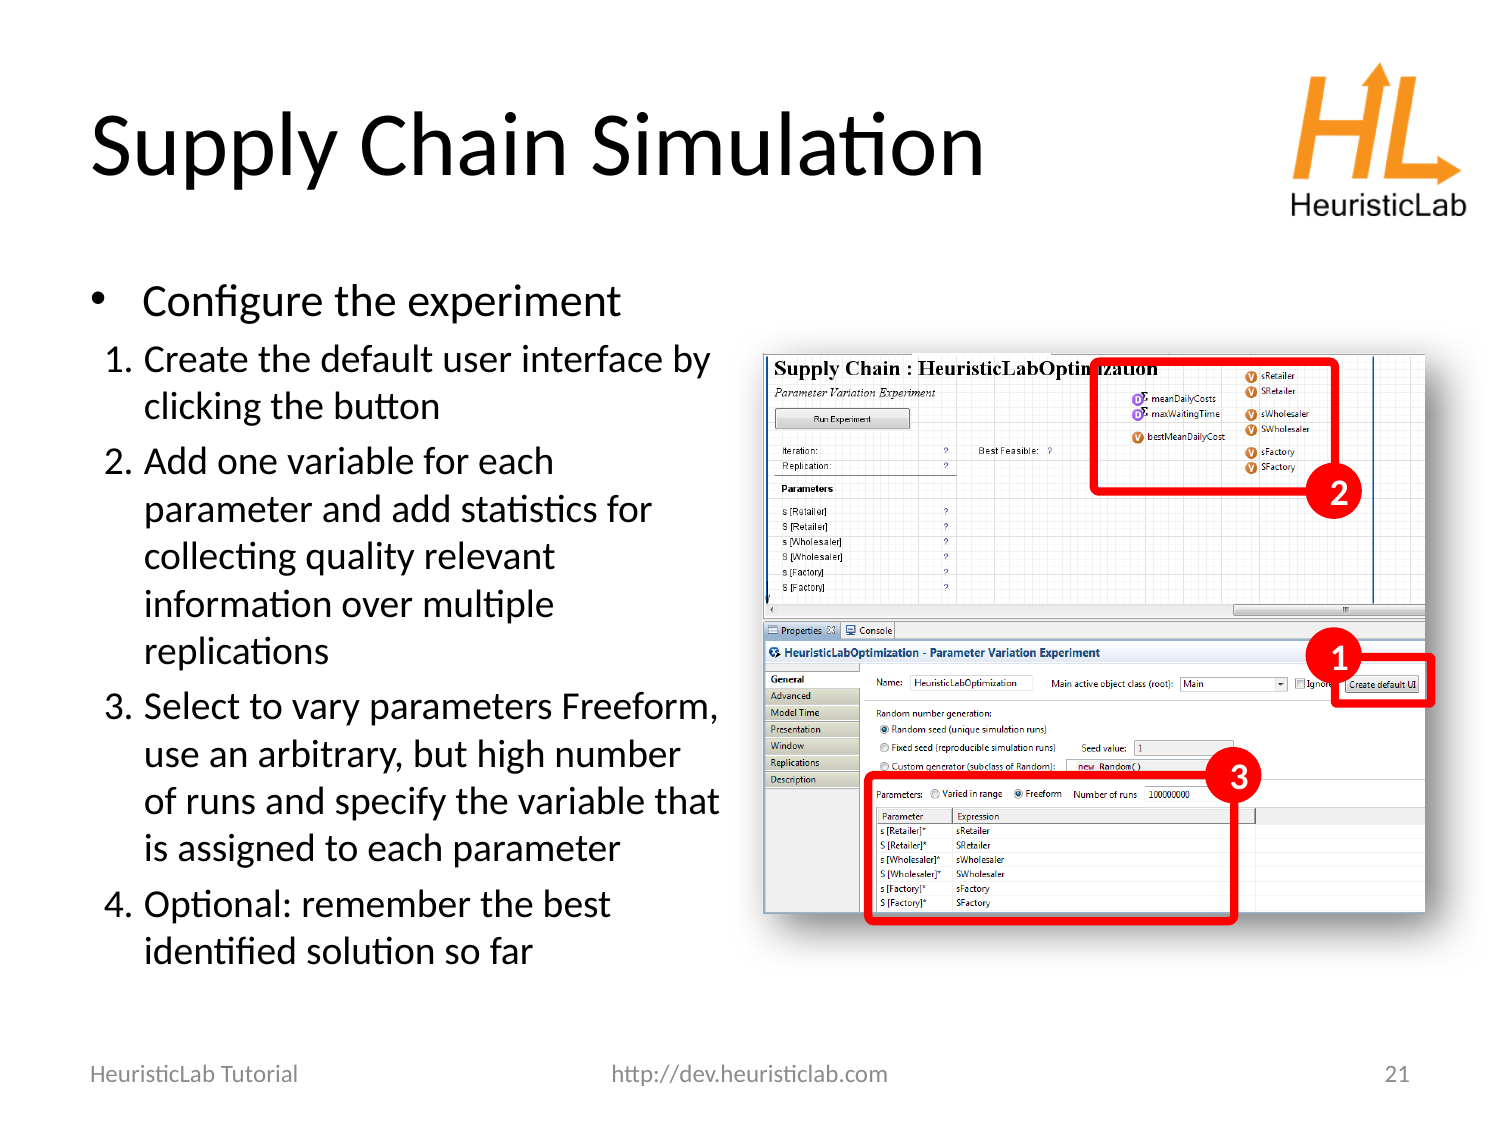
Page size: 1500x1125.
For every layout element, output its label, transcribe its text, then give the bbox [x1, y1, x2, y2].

text_box [1429, 654, 1434, 706]
footer http://dev.heuristiclab.com [512, 1042, 988, 1103]
picture [1281, 27, 1474, 244]
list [762, 353, 1426, 914]
title Supply Chain Simulation [75, 45, 1282, 233]
list Configure the experiment Create the default user interface by clicking the button Add one variable for each parameter and add statistics for collecting quality relevant information over multiple replications Select to vary parameters Freeform, use an arbitrary, but high number of runs and specify the variable that is assigned to each parameter Optional: remember the best identified solution so far [75, 262, 738, 1005]
slide_number HeuristicLab Tutorial [75, 1042, 425, 1103]
slide_number 21 [1074, 1042, 1425, 1103]
